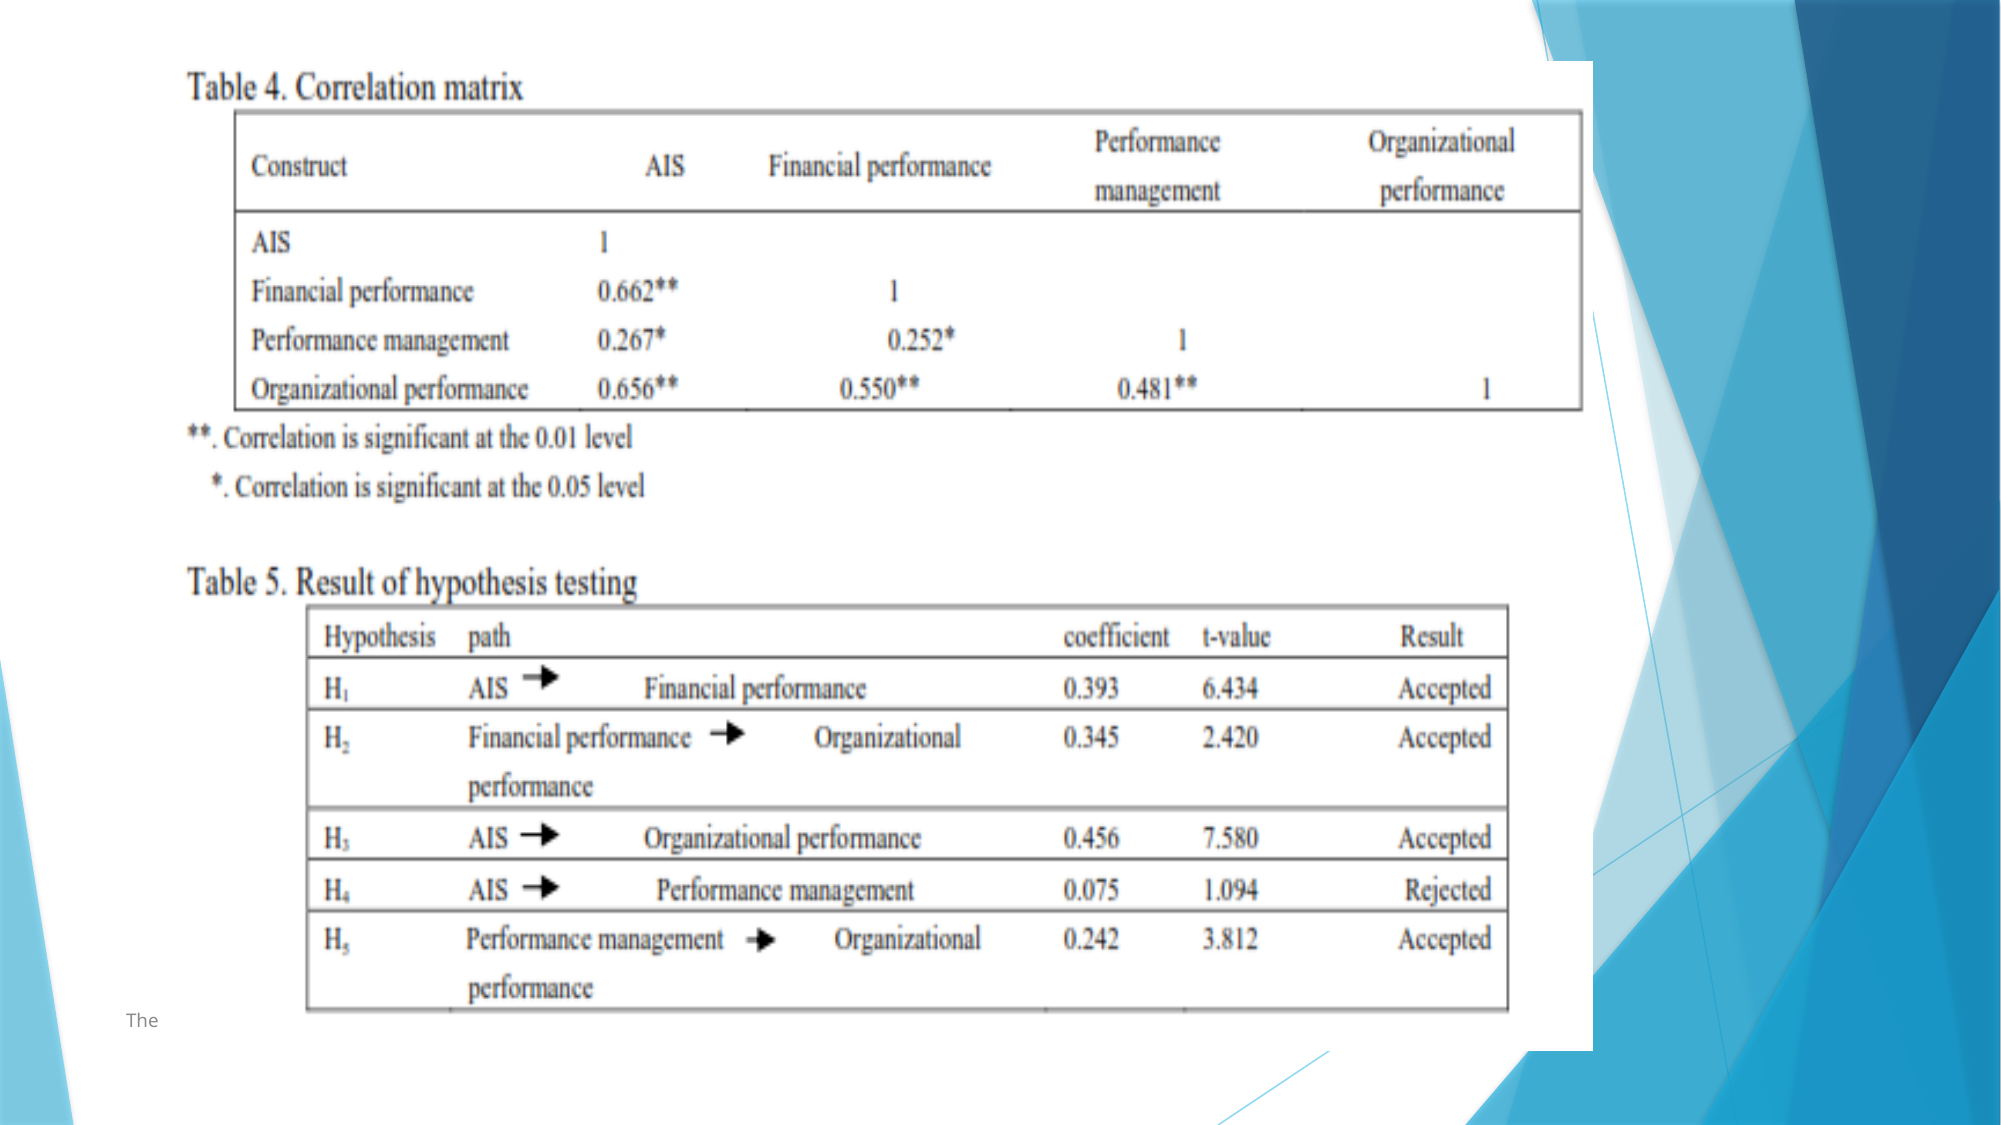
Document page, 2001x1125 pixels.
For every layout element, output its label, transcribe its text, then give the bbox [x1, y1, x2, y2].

footer The Usefull of AIS [111, 991, 159, 1051]
picture [164, 60, 1594, 1052]
